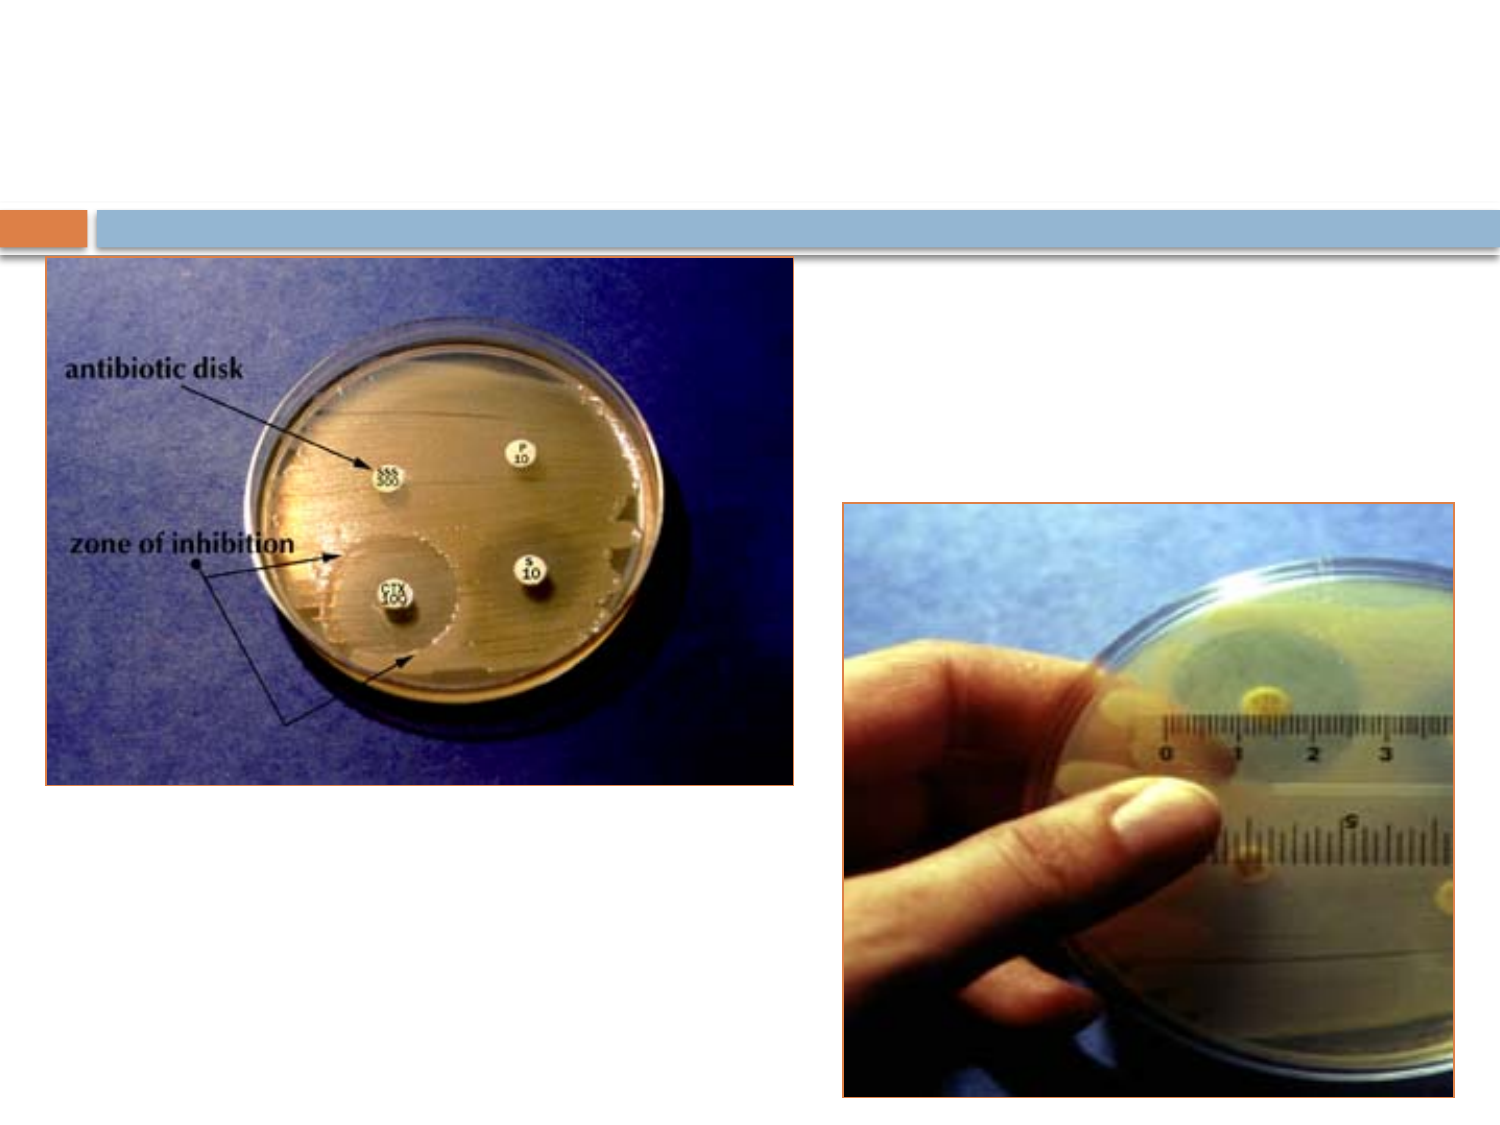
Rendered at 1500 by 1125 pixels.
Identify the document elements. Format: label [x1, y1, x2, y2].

list [46, 257, 793, 786]
picture [843, 503, 1454, 1098]
